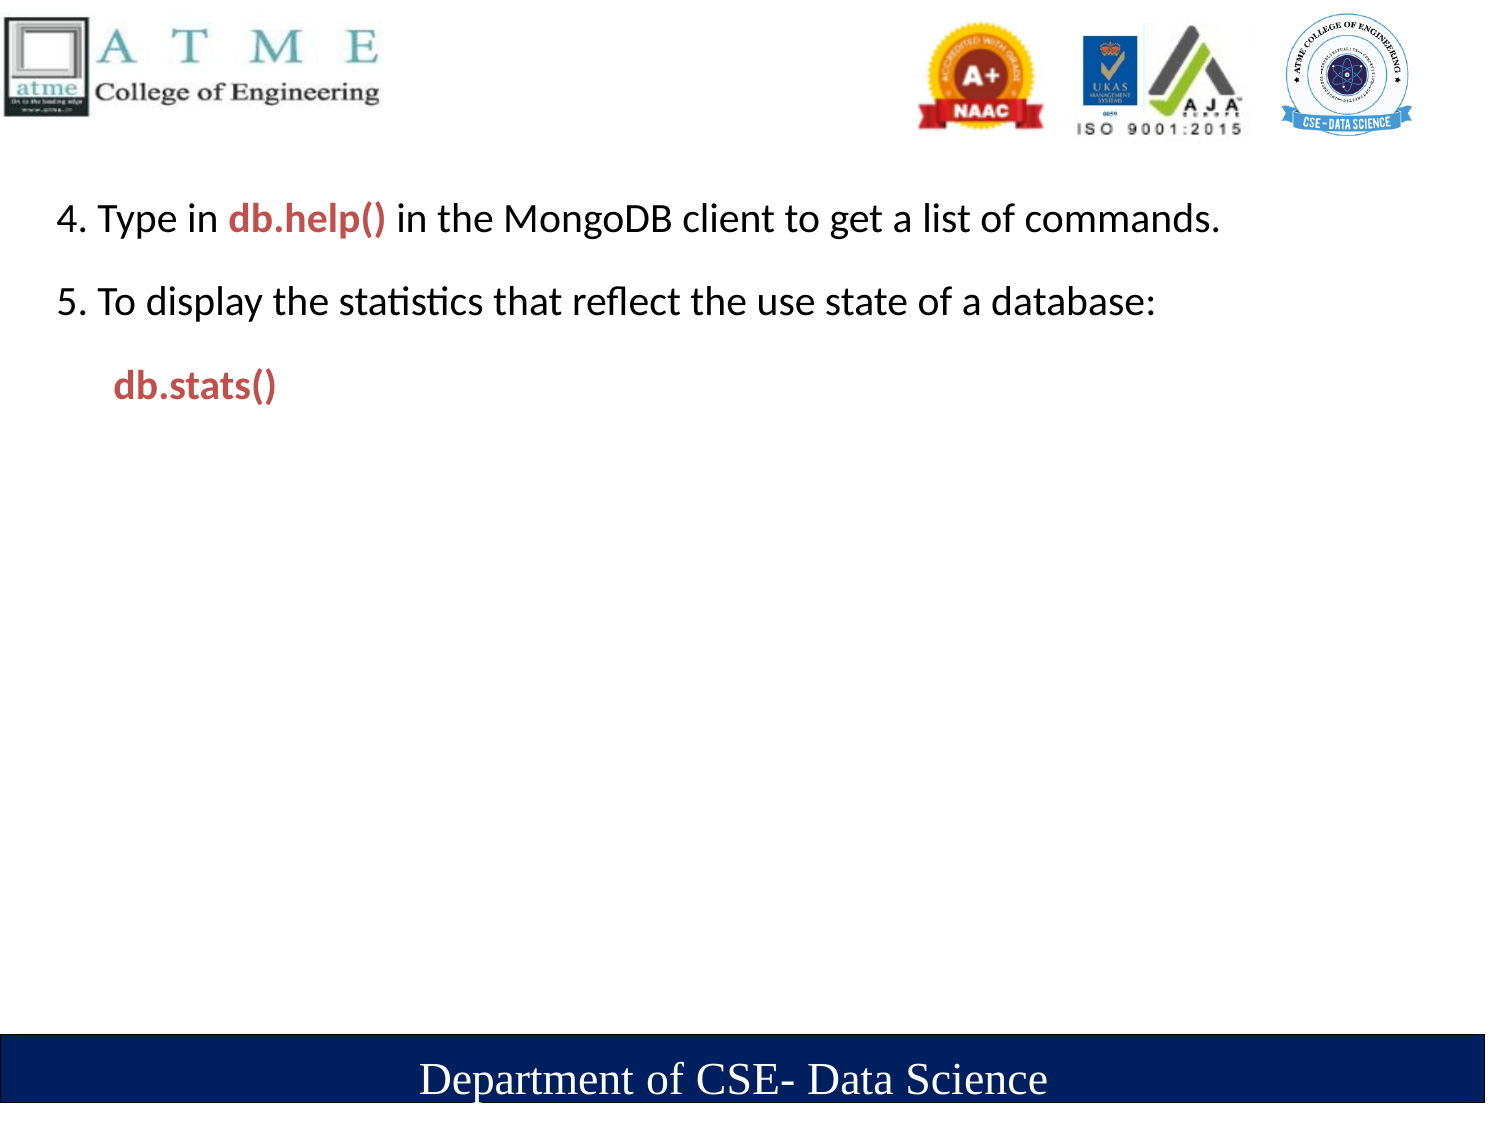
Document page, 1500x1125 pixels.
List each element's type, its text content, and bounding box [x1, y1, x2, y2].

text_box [0, 1033, 1486, 1104]
list 4. Type in db.help() in the MongoDB client to get a list of commands. 5. To display the statistics that reflect the use state of a database: db.stats() [41, 157, 1459, 1005]
picture [0, 13, 383, 121]
picture [903, 20, 1058, 151]
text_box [1061, 16, 1256, 146]
picture [1281, 9, 1412, 140]
